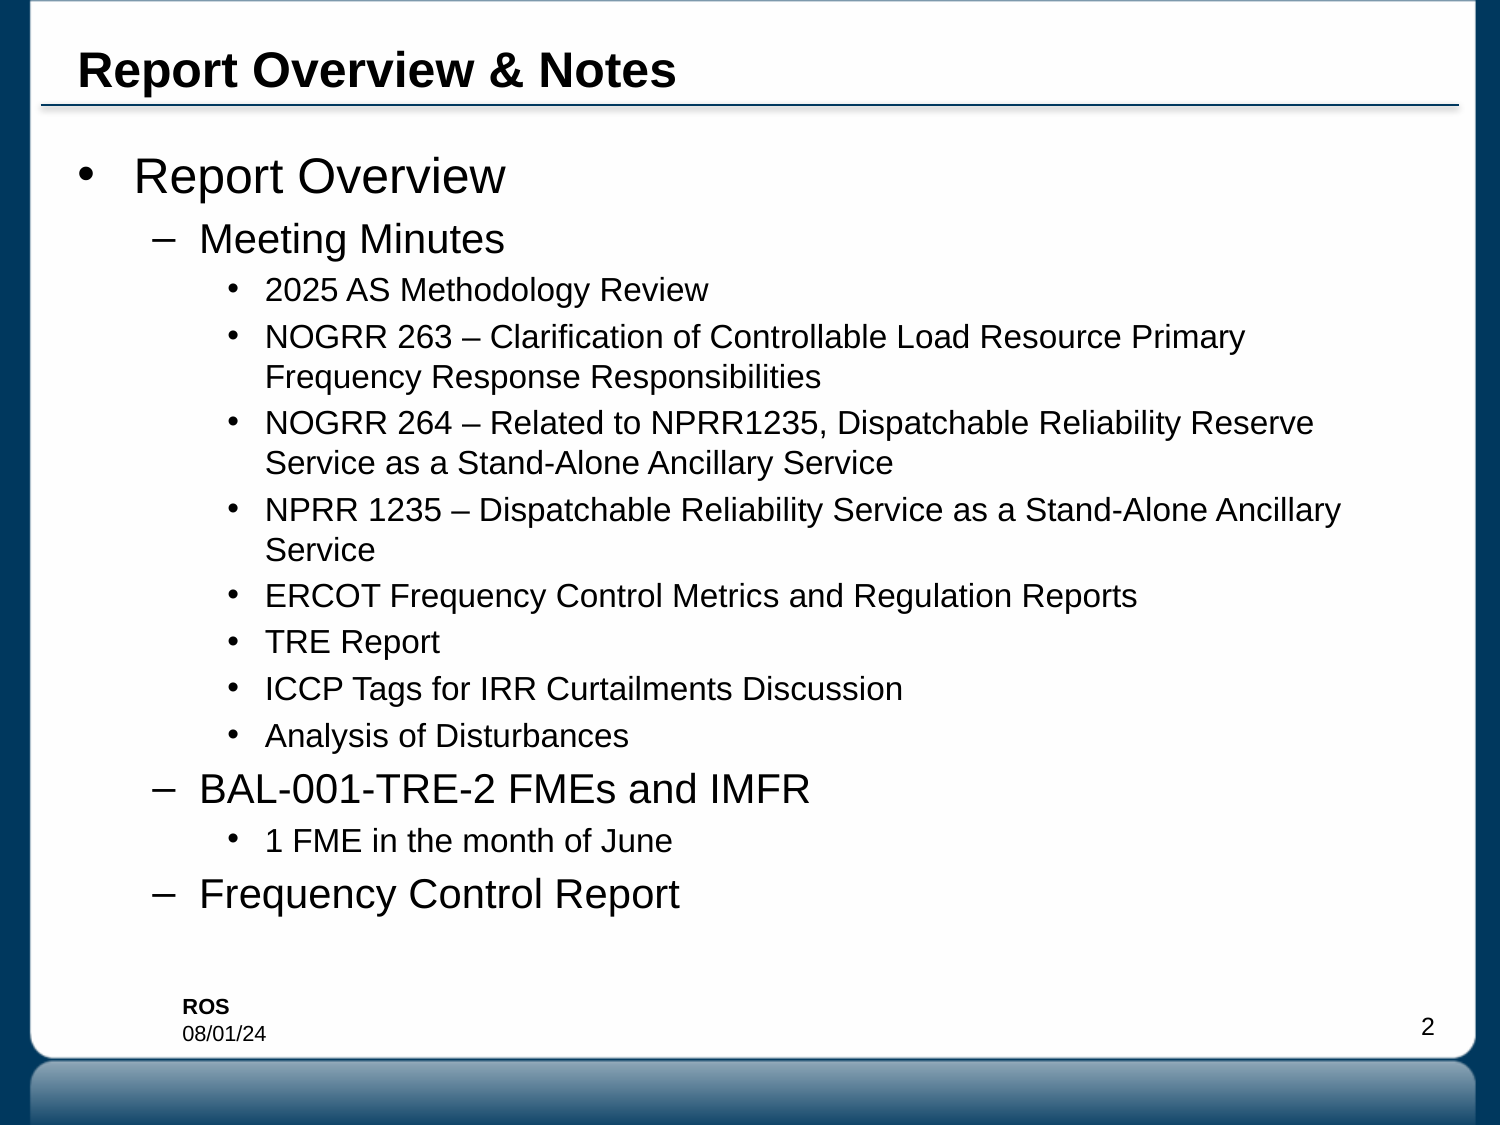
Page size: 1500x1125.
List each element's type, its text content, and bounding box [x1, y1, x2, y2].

list Report Overview Meeting Minutes 2025 AS Methodology Review NOGRR 263 – Clarification of Controllable Load Resource Primary Frequency Response Responsibilities NOGRR 264 – Related to NPRR1235, Dispatchable Reliability Reserve Service as a Stand-Alone Ancillary Service NPRR 1235 – Dispatchable Reliability Service as a Stand-Alone Ancillary Service ERCOT Frequency Control Metrics and Regulation Reports TRE Report ICCP Tags for IRR Curtailments Discussion Analysis of Disturbances BAL-001-TRE-2 FMEs and IMFR 1 FME in the month of June Frequency Control Report [62, 135, 1413, 976]
title Report Overview & Notes [62, 29, 1450, 106]
picture [0, 0, 1500, 1125]
